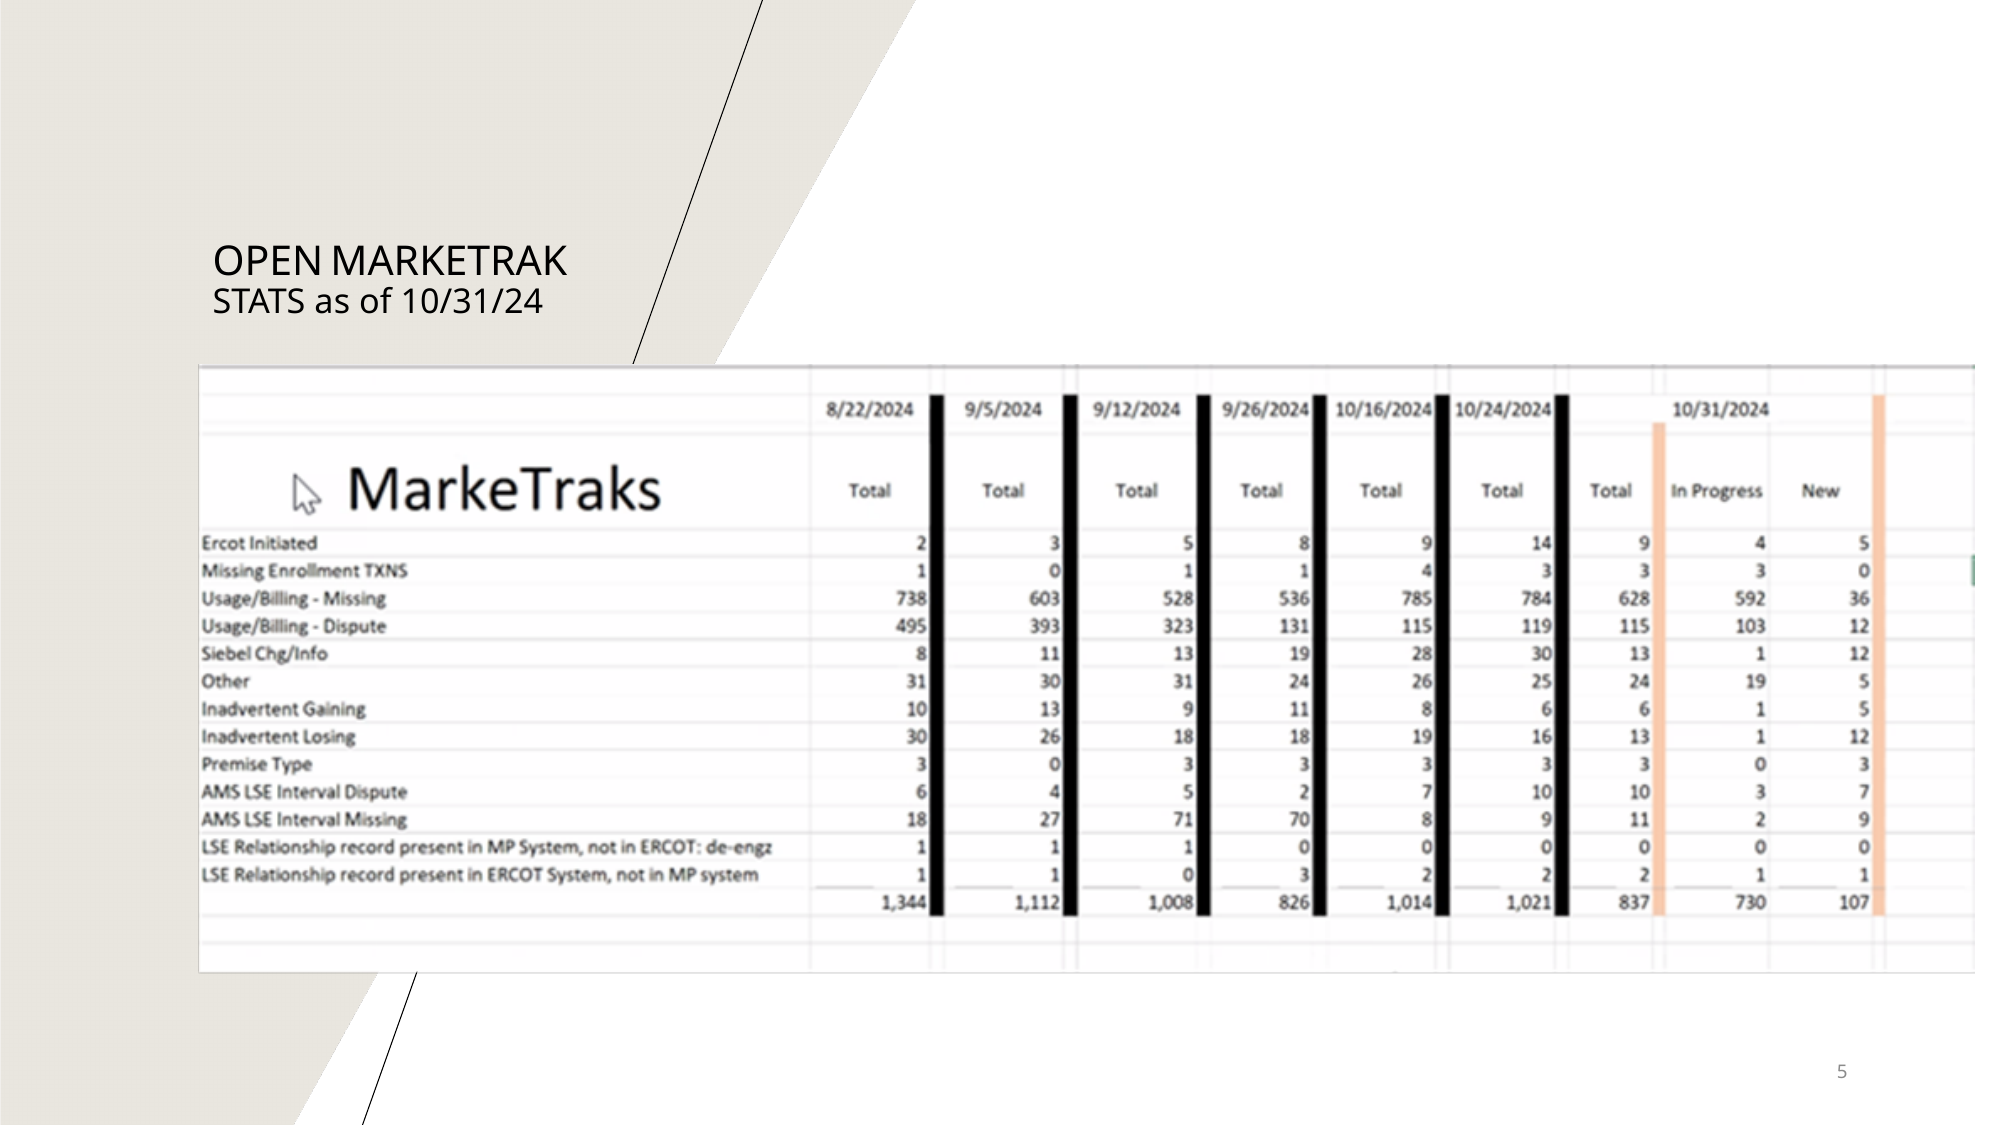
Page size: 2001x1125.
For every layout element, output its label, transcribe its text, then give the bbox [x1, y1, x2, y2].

slide_number 5 [1584, 1042, 1863, 1103]
subtitle OPEN MARKETRAK STATS as of 10/31/24 [197, 178, 598, 329]
picture [0, 0, 1975, 1125]
